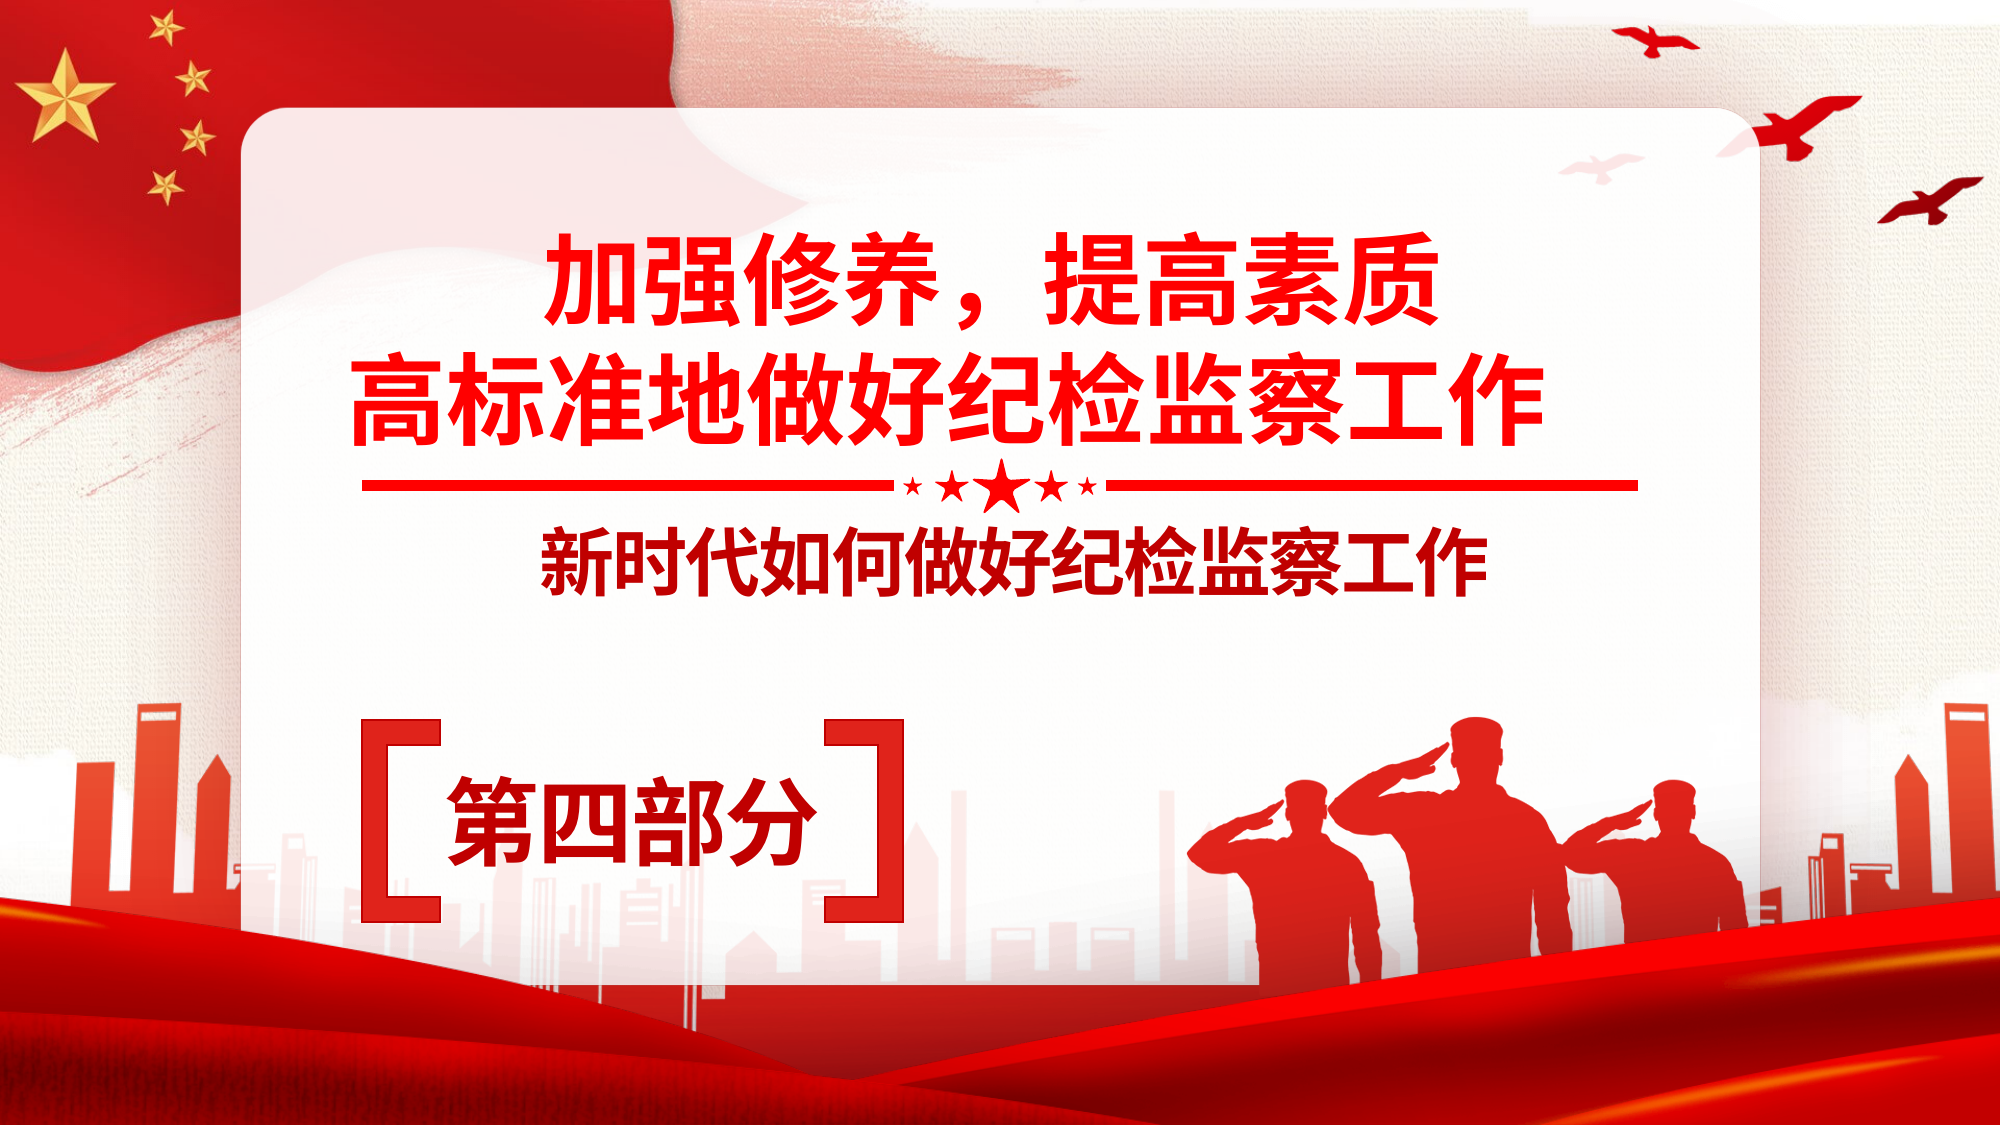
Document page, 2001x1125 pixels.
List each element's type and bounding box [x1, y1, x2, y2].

picture [0, 0, 2000, 1125]
text_box [361, 457, 1639, 514]
text_box [361, 719, 903, 923]
